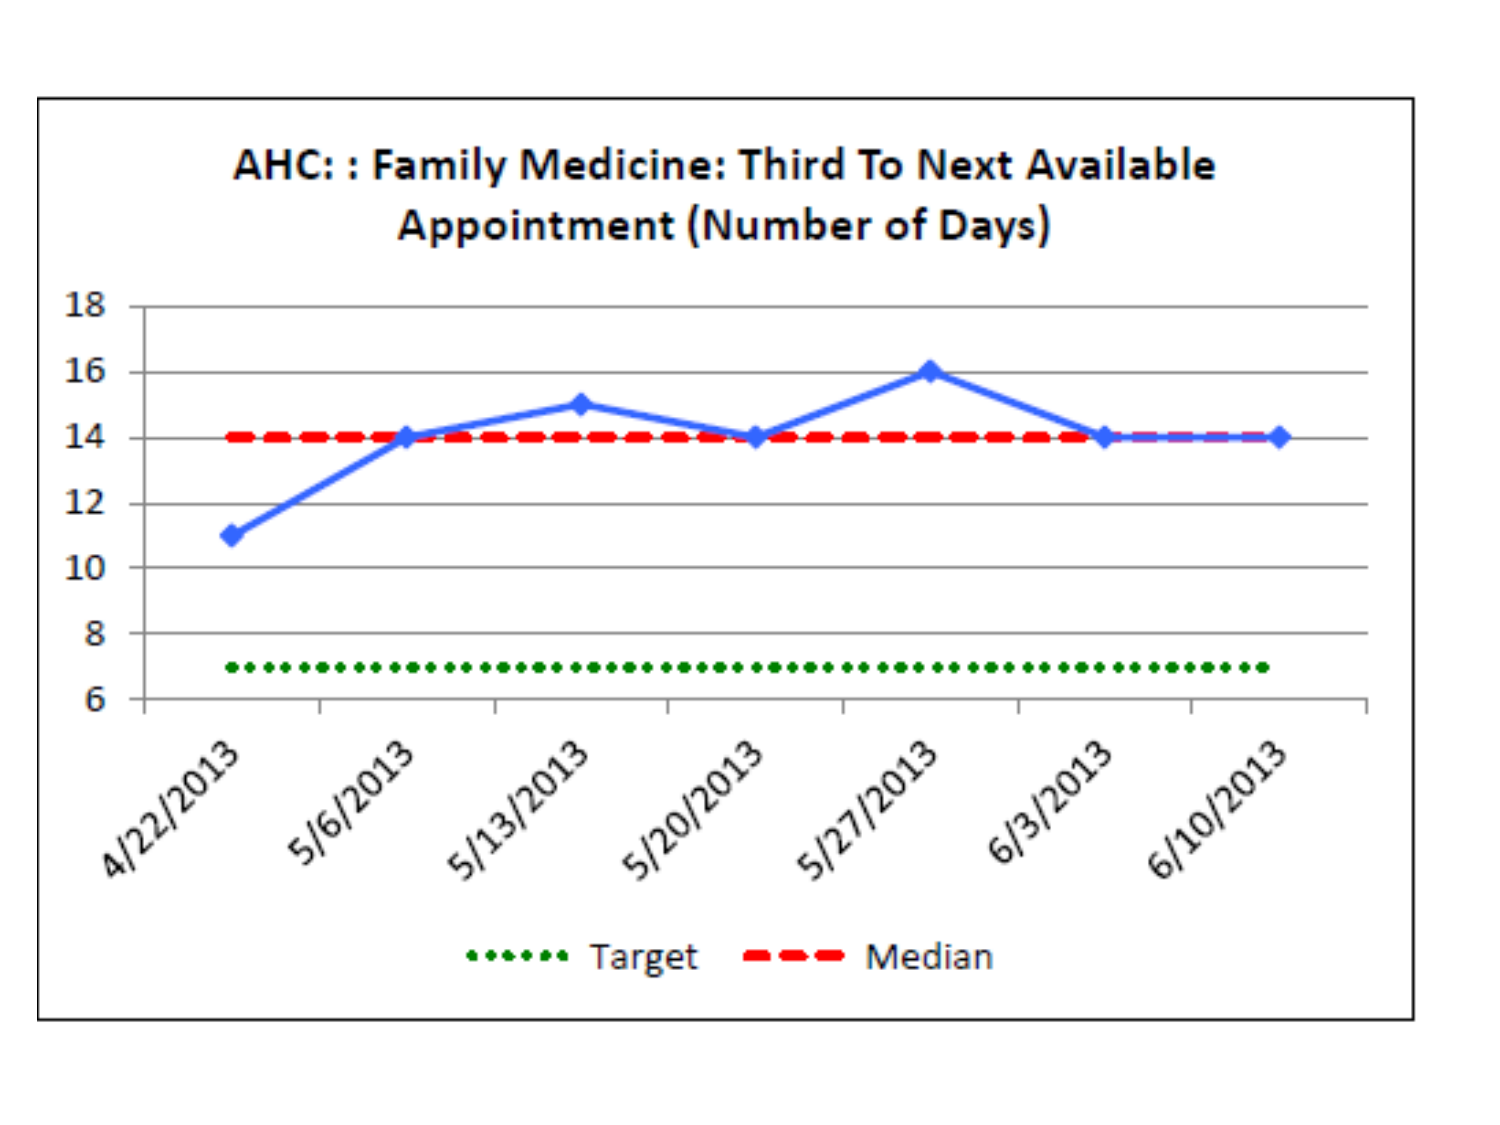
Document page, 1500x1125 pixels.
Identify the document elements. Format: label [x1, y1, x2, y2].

picture [37, 87, 1422, 1033]
